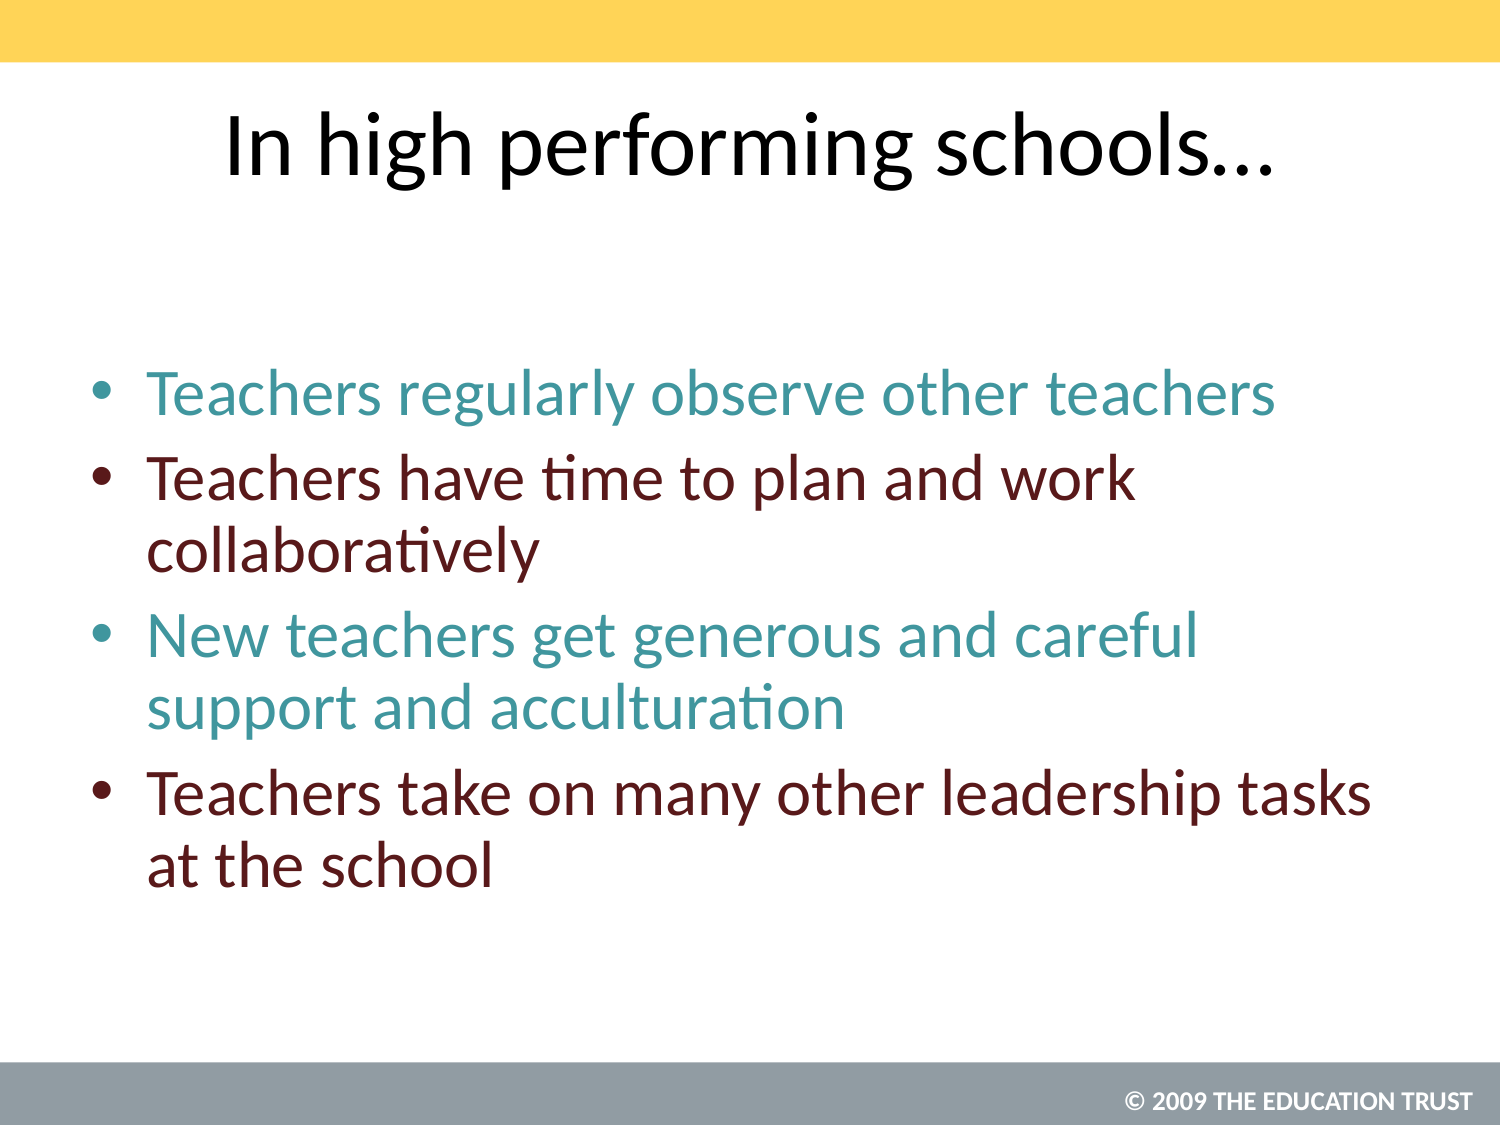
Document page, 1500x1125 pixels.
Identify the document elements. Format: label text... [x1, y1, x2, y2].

list Teachers regularly observe other teachers Teachers have time to plan and work collaboratively New teachers get generous and careful support and acculturation Teachers take on many other leadership tasks at the school [74, 349, 1426, 1006]
title In high performing schools… [74, 44, 1426, 233]
